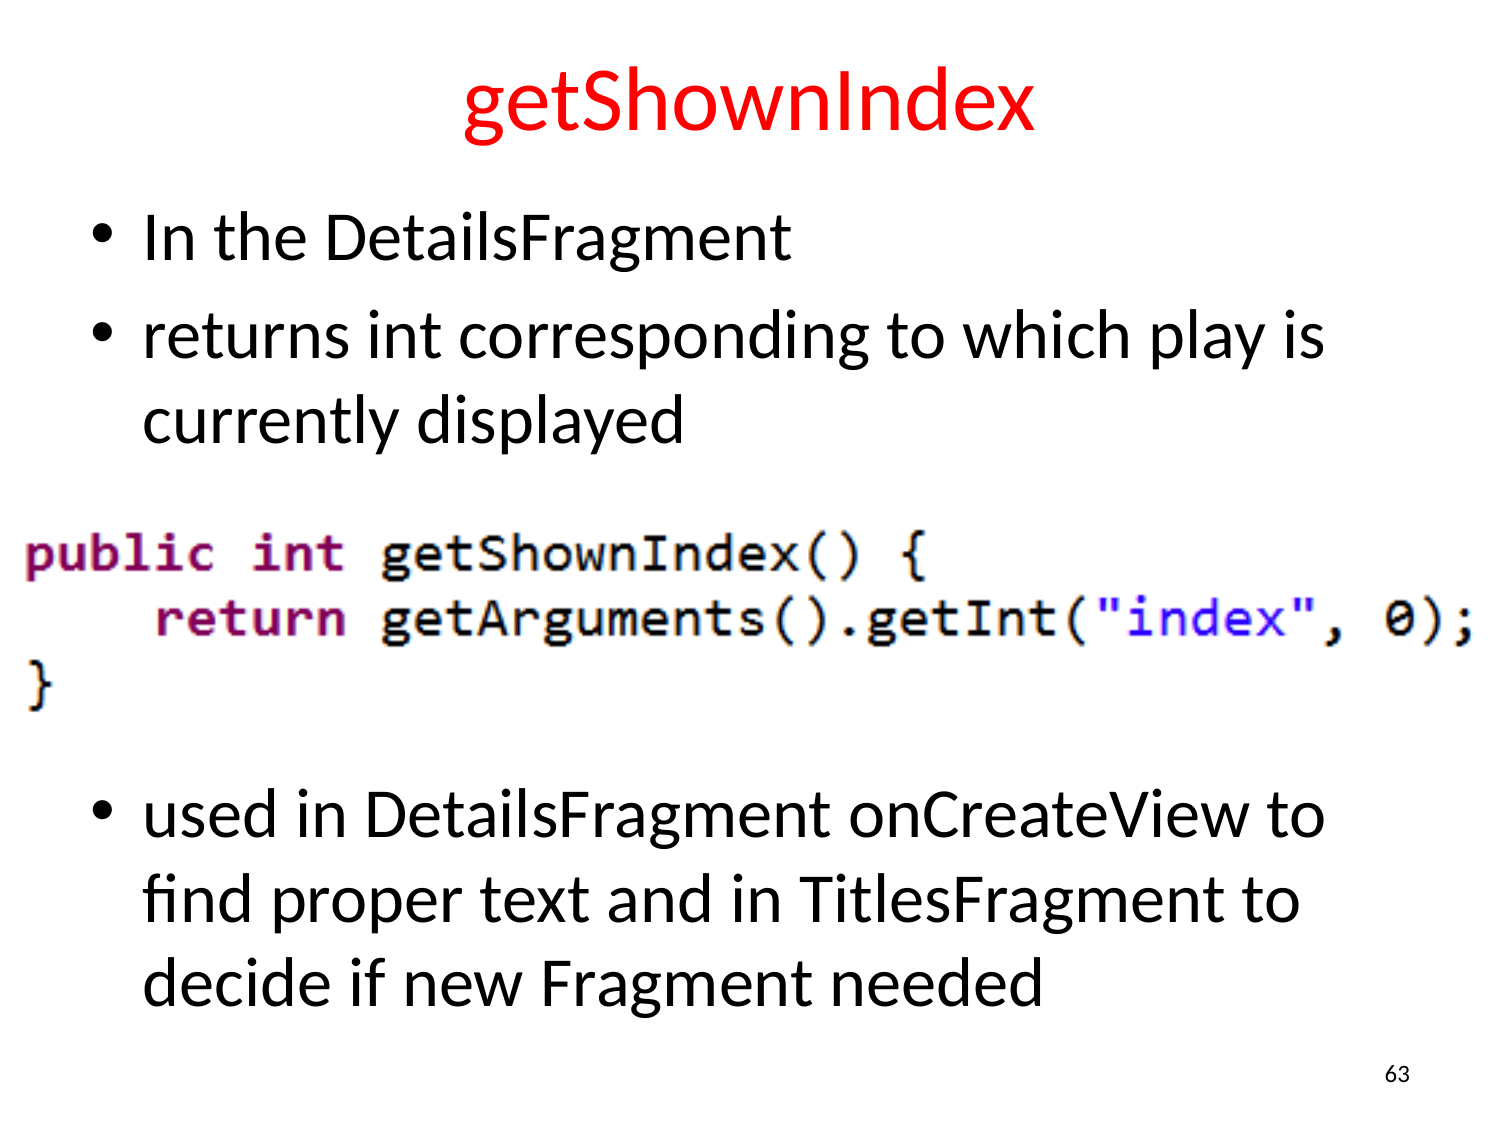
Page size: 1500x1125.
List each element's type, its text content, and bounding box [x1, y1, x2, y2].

slide_number 63 [1074, 1042, 1425, 1103]
list In the DetailsFragment returns int corresponding to which play is currently displayed used in DetailsFragment onCreateView to find proper text and in TitlesFragment to decide if new Fragment needed [75, 182, 1425, 510]
title getShownIndex [75, 0, 1425, 182]
list In the DetailsFragment returns int corresponding to which play is currently displayed used in DetailsFragment onCreateView to find proper text and in TitlesFragment to decide if new Fragment needed [75, 759, 1425, 1038]
picture [0, 512, 1499, 751]
